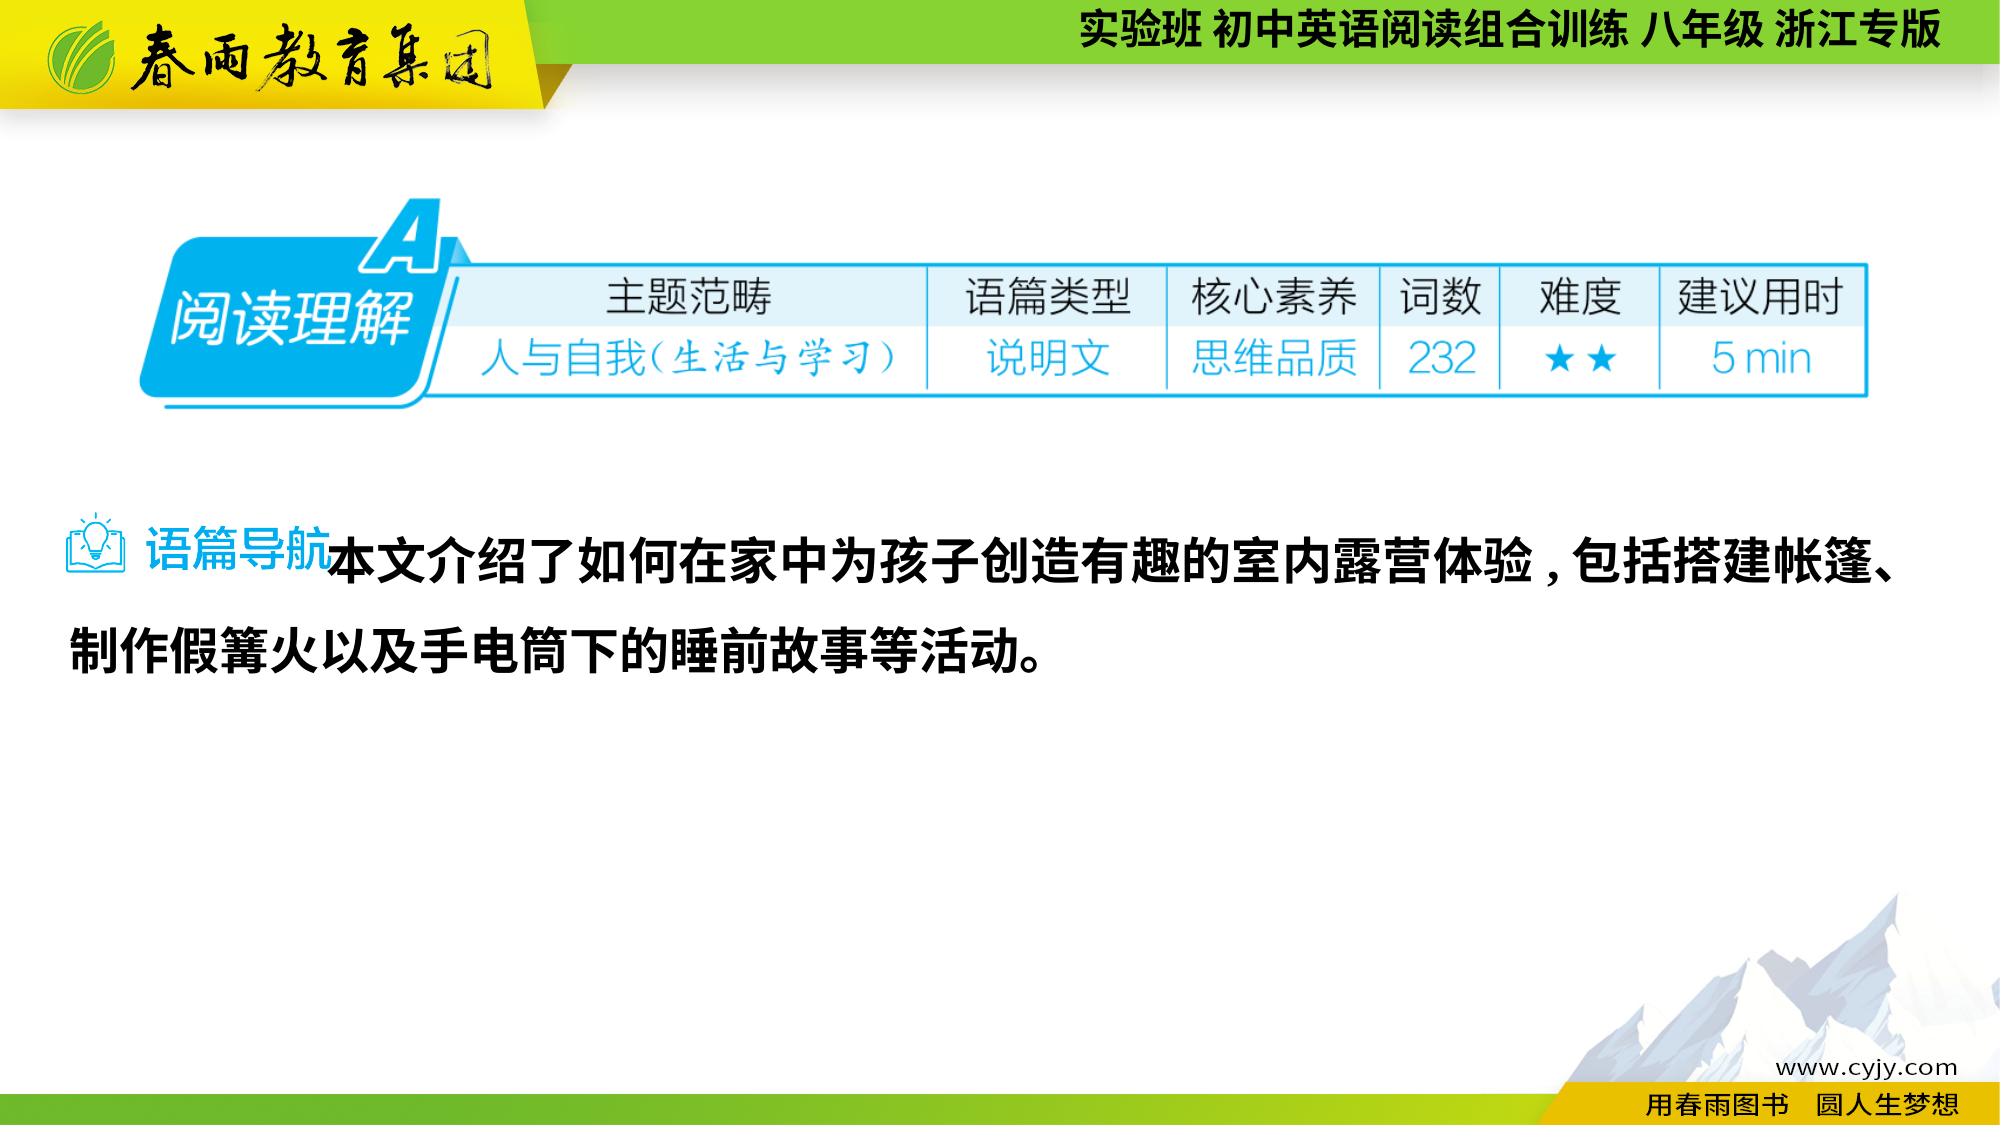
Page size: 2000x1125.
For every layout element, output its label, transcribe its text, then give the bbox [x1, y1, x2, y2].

list 本文介绍了如何在家中为孩子创造有趣的室内露营体验,包括搭建帐篷、制作假篝火以及手电筒下的睡前故事等活动。 [54, 491, 1939, 678]
picture [0, 0, 2000, 1125]
